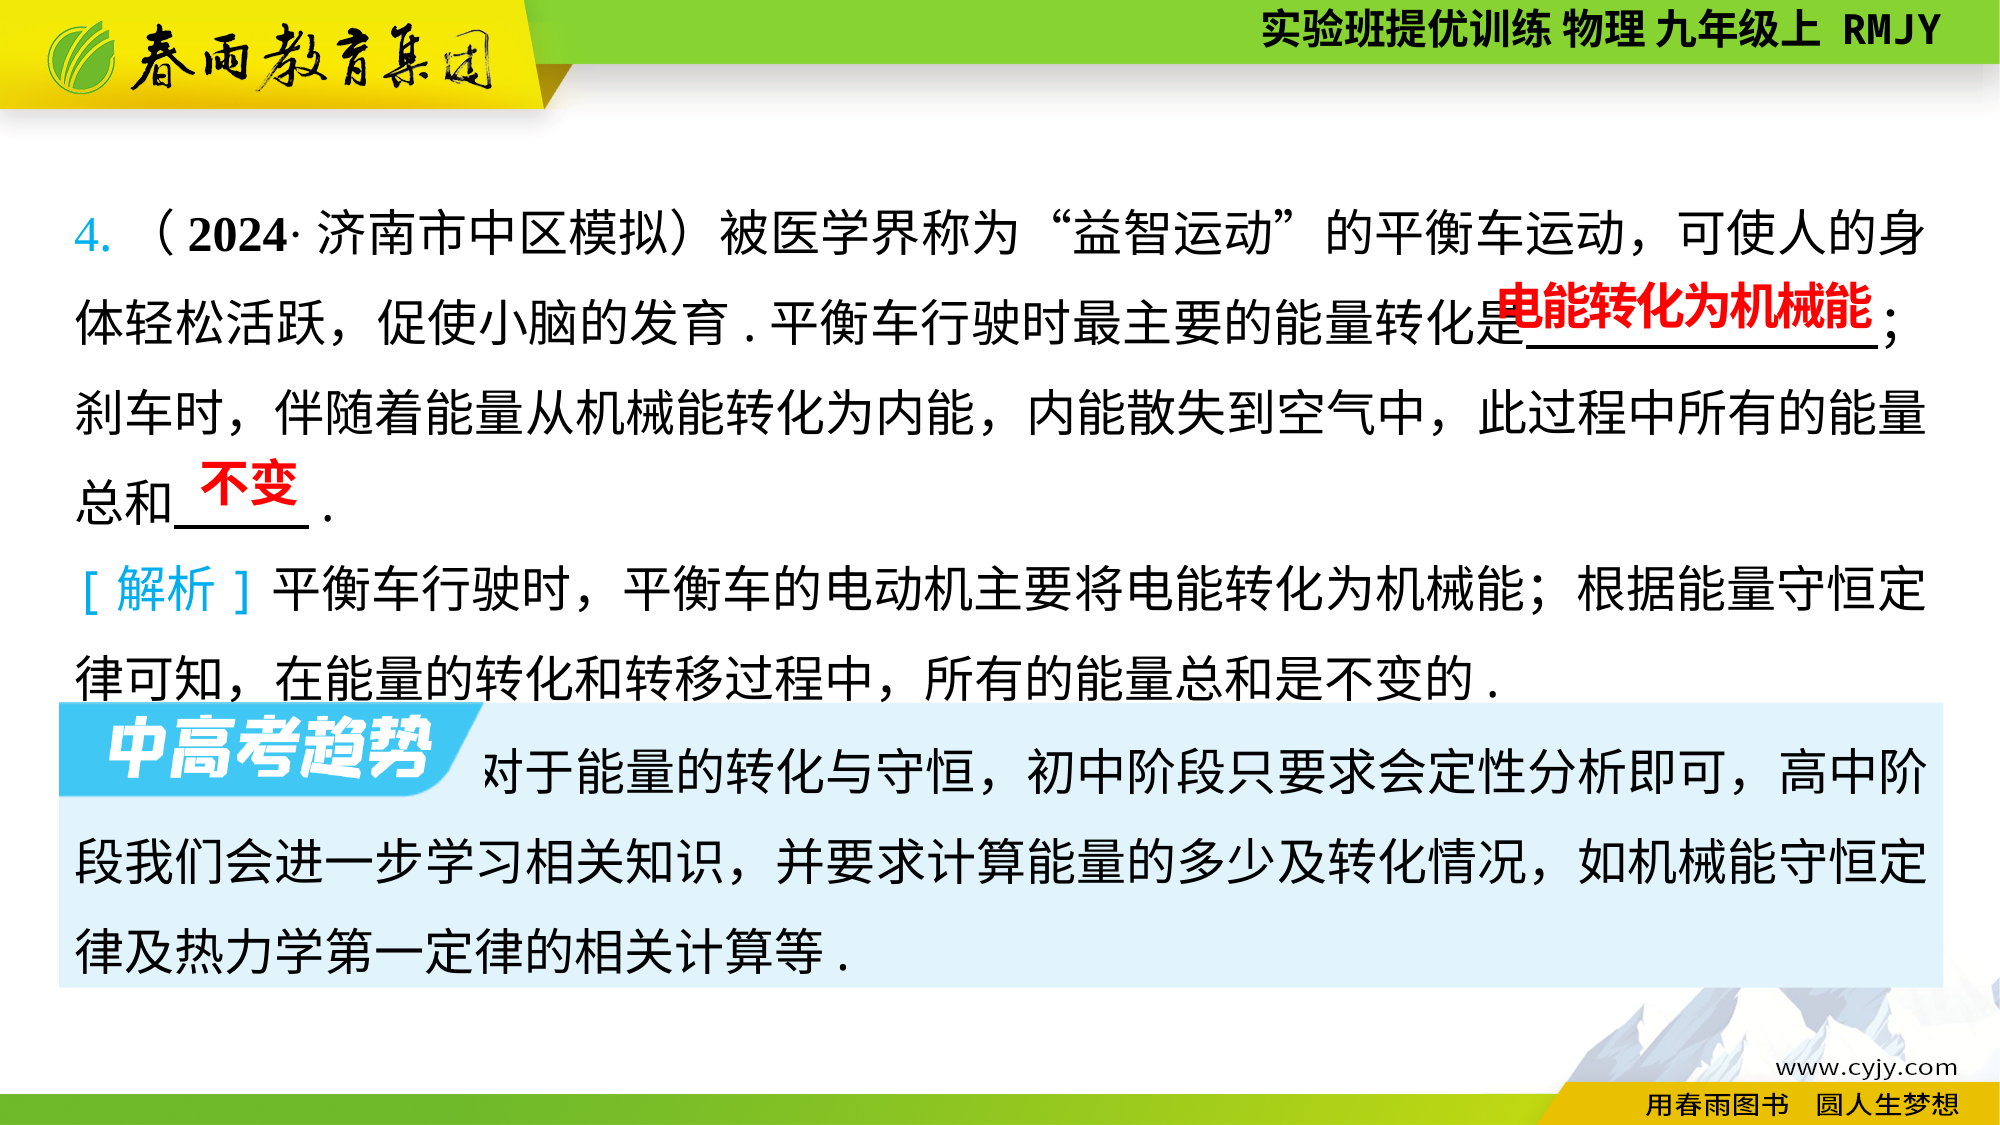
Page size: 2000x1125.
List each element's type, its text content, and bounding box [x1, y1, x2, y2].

text_box [解析]平衡车行驶时，平衡车的电动机主要将电能转化为机械能；根据能量守恒定律可知，在能量的转化和转移过程中，所有的能量总和是不变的. [59, 519, 1944, 702]
text_box 对于能量的转化与守恒，初中阶段只要求会定性分析即可，高中阶段我们会进一步学习相关知识，并要求计算能量的多少及转化情况，如机械能守恒定律及热力学第一定律的相关计算等. [59, 702, 1944, 988]
picture [0, 0, 2000, 1125]
text_box 不变 [184, 444, 315, 519]
text_box 电能转化为机械能 [1480, 266, 1888, 342]
list 4.（2024·济南市中区模拟）被医学界称为“益智运动”的平衡车运动，可使人的身体轻松活跃，促使小脑的发育.平衡车行驶时最主要的能量转化是 ；刹车时，伴随着能量从机械能转化为内能，内能散失到空气中，此过程中所有的能量总和 . [59, 163, 1944, 519]
